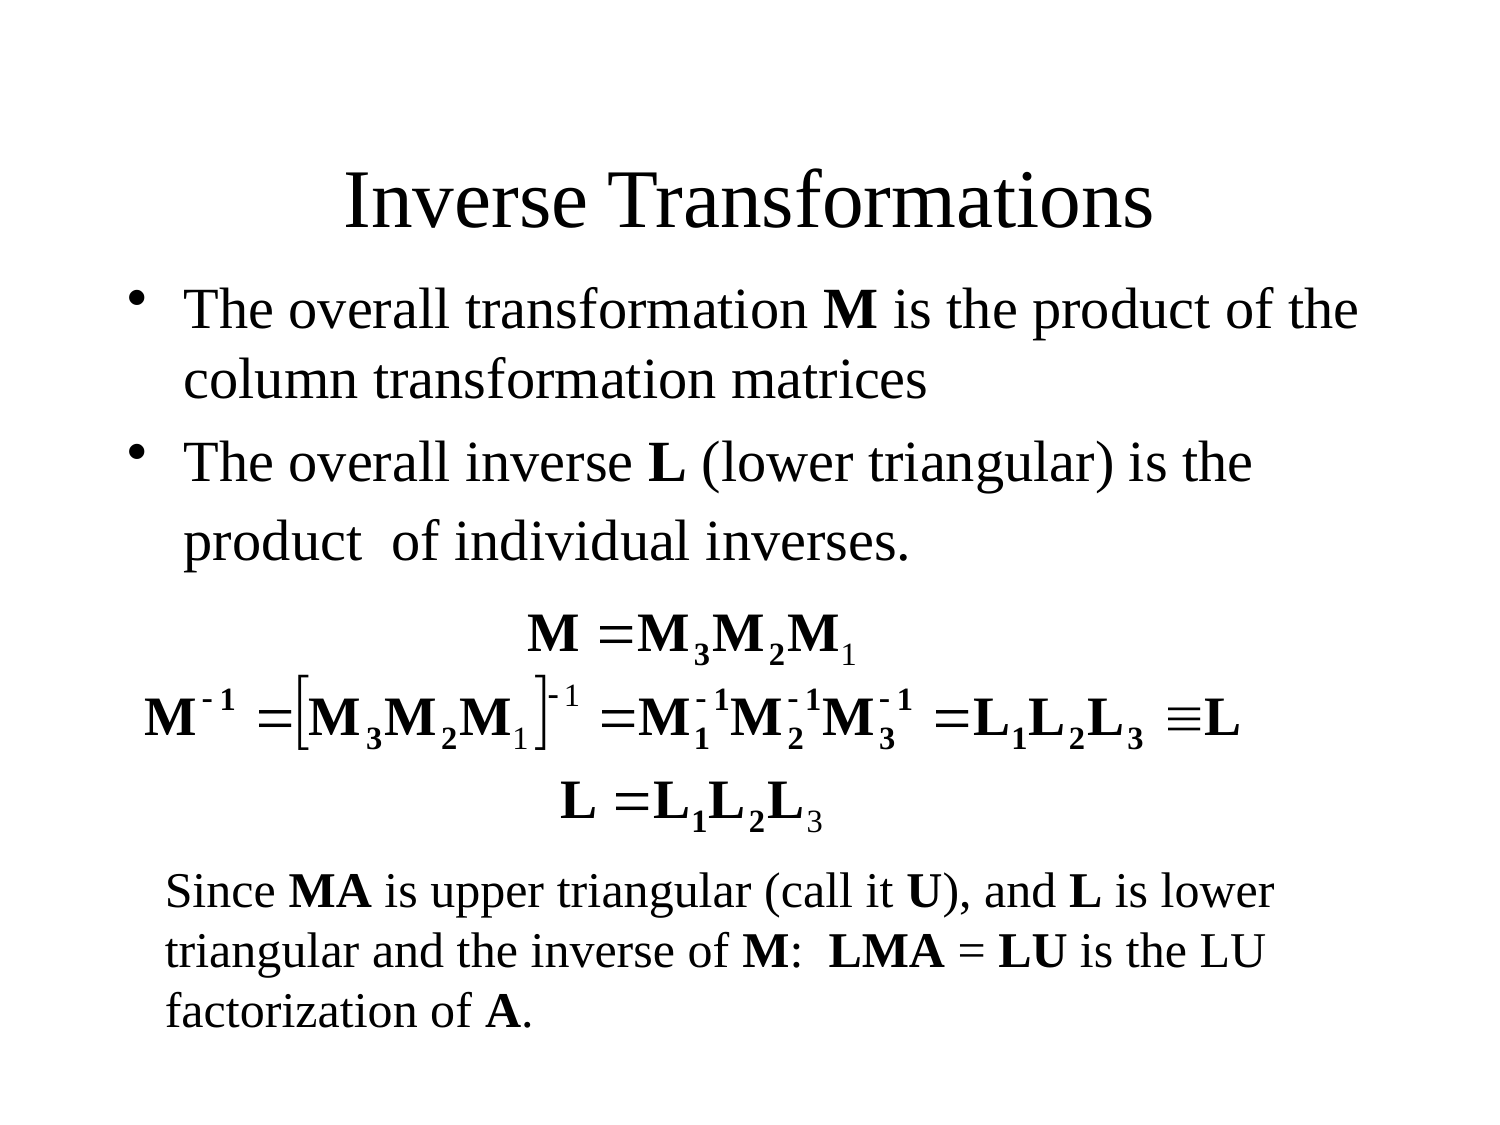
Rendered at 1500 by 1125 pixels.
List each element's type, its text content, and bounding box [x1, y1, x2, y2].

text_box Since MA is upper triangular (call it U), and L is lower triangular and the inverse of M: LMA = LU is the LU factorization of A. [150, 849, 1300, 1045]
list The overall transformation M is the product of the column transformation matrices The overall inverse L (lower triangular) is the product of individual inverses. [112, 262, 1388, 601]
title Inverse Transformations [112, 99, 1388, 262]
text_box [137, 512, 1251, 847]
